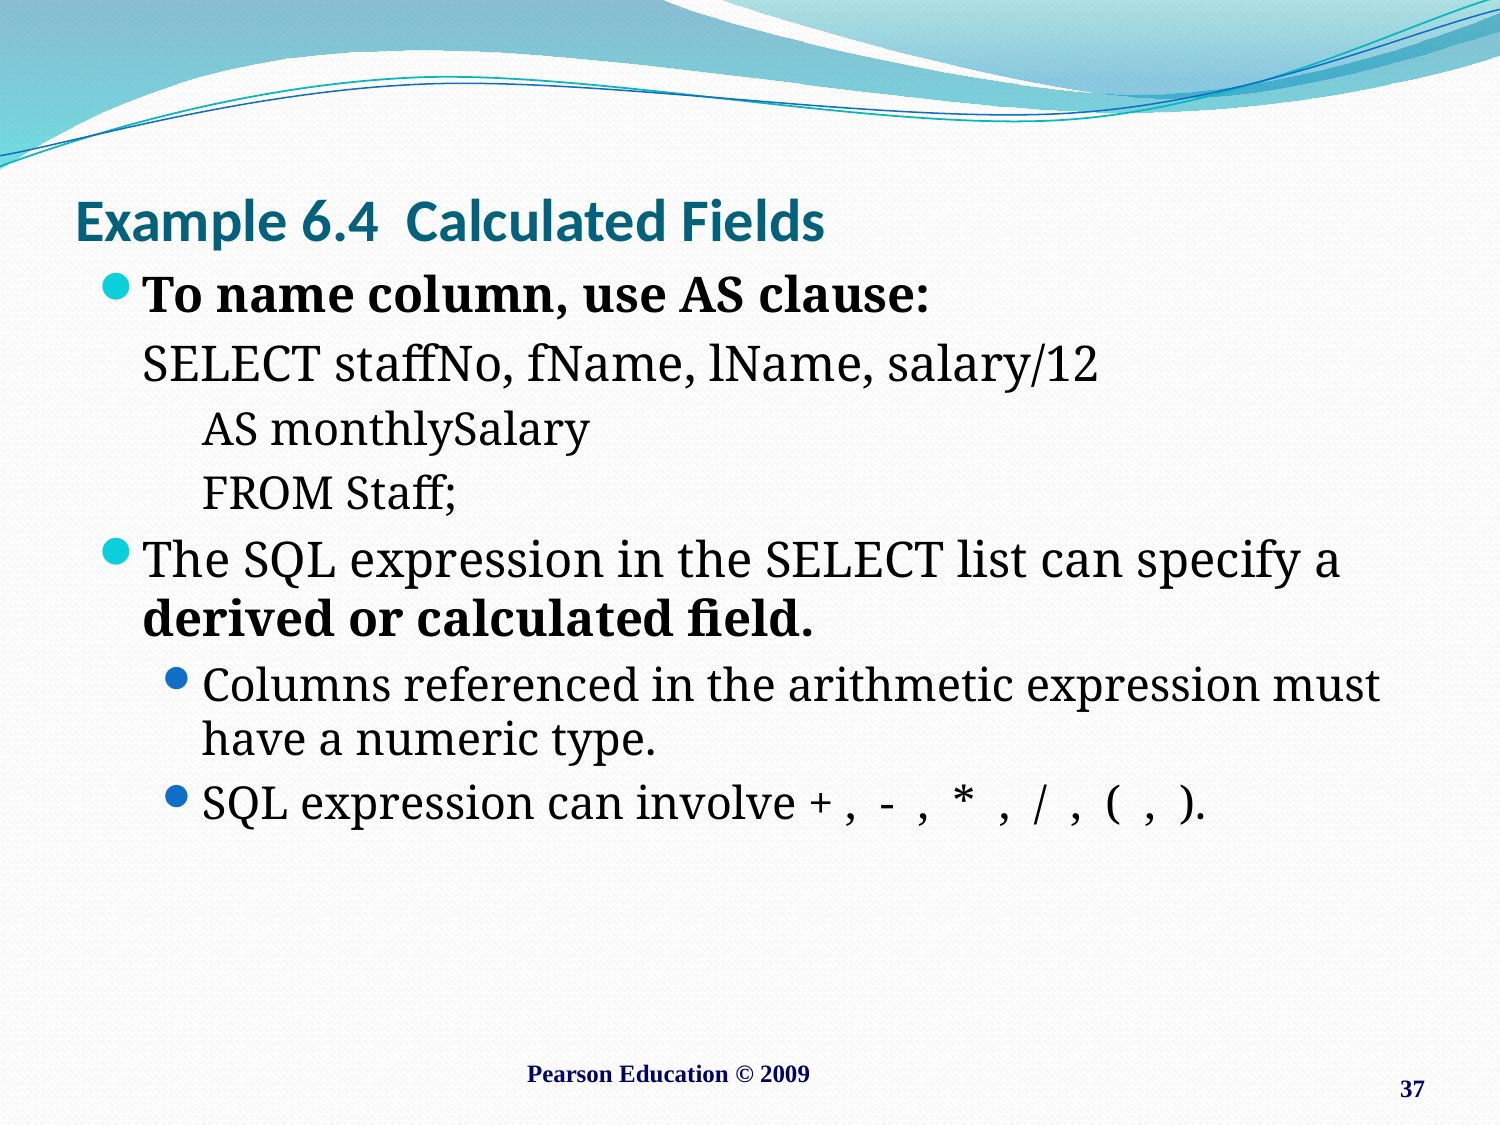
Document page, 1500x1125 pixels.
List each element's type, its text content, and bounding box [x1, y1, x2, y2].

title Example 6.4 Calculated Fields [75, 66, 1425, 254]
list To name column, use AS clause: SELECT staffNo, fName, lName, salary/12 AS monthlySalary FROM Staff; The SQL expression in the SELECT list can specify a derived or calculated field. Columns referenced in the arithmetic expression must have a numeric type. SQL expression can involve + , - , * , / , ( , ). [83, 255, 1459, 931]
slide_number 37 [1299, 1042, 1425, 1103]
text_box Pearson Education © 2009 [512, 1050, 1038, 1095]
